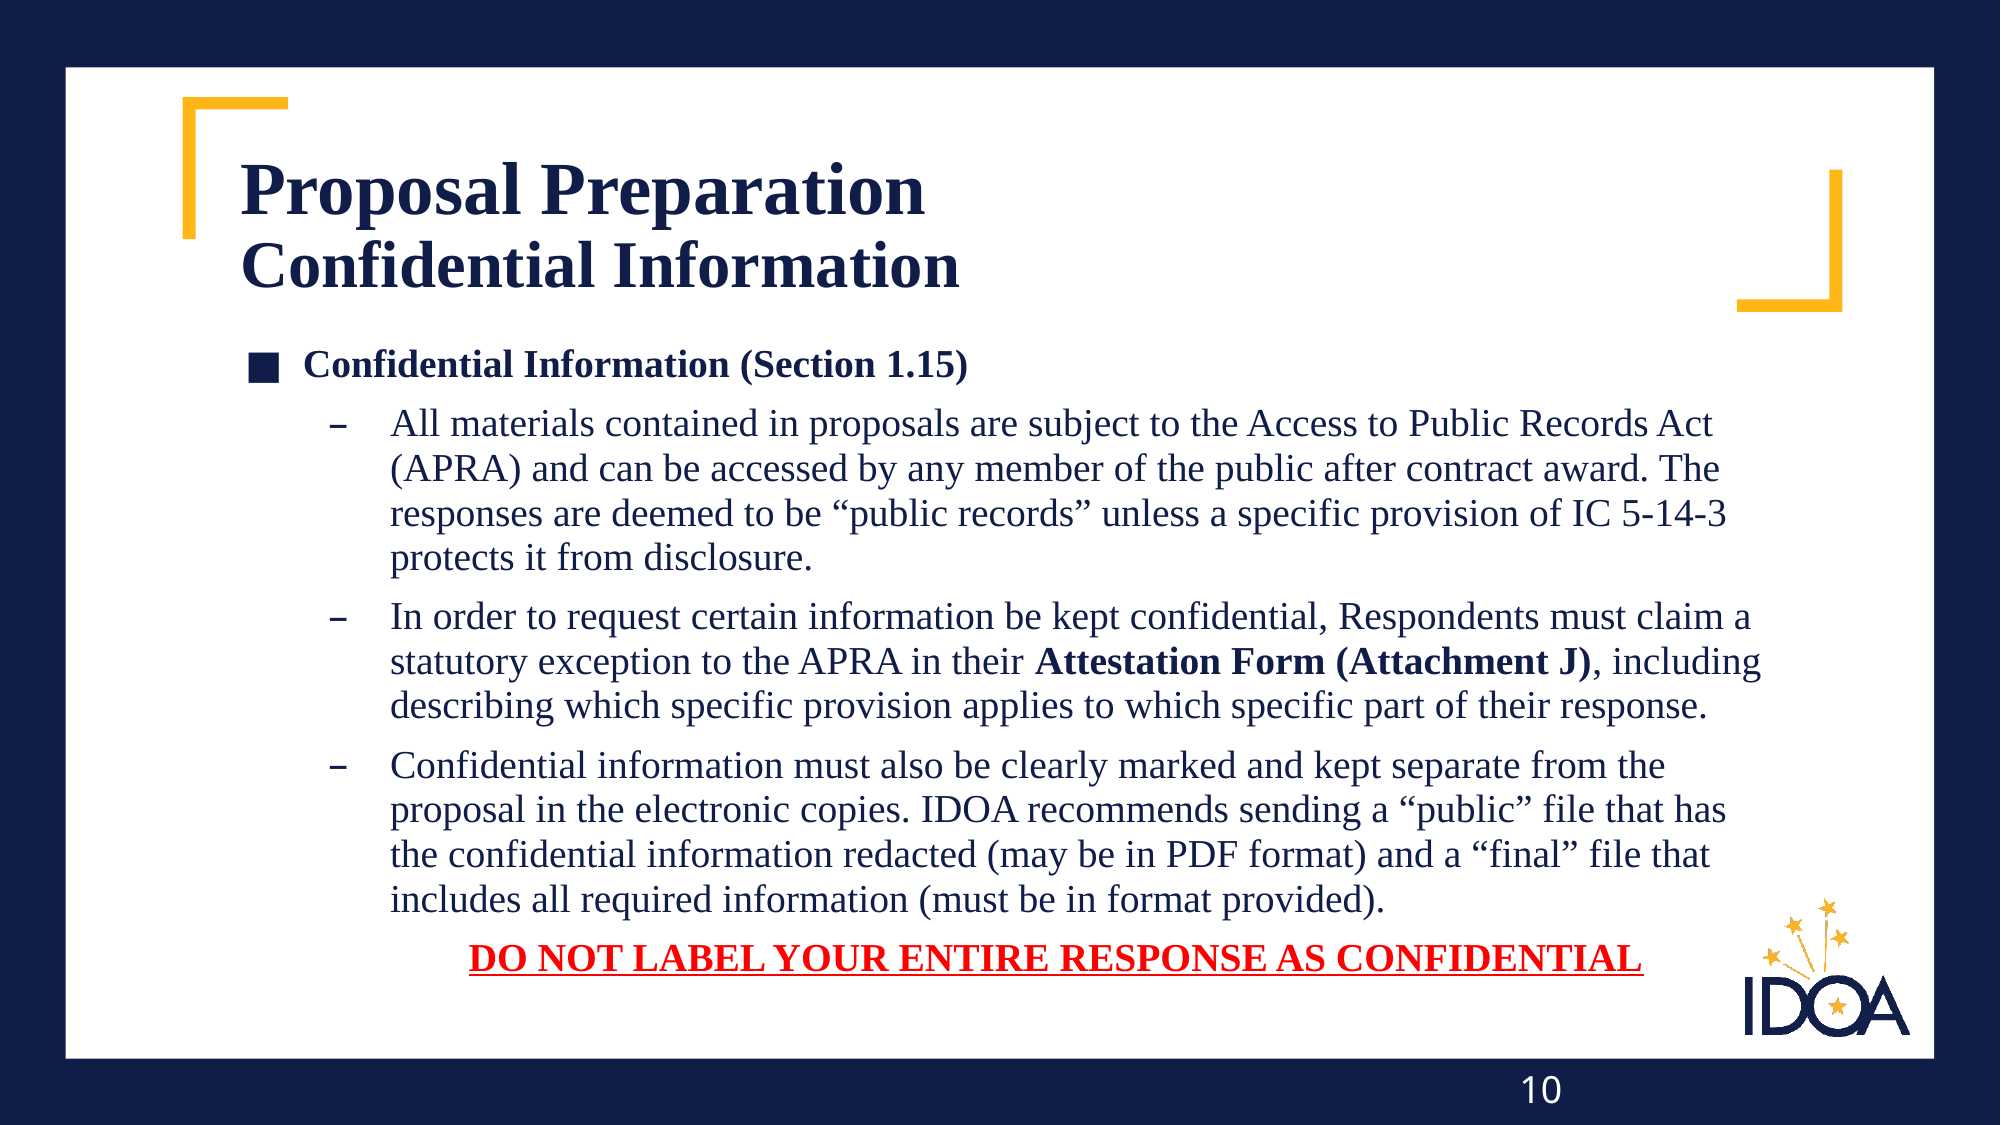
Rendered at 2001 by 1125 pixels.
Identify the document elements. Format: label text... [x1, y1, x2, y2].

slide_number 10 [1504, 1058, 1767, 1125]
title Proposal Preparation Confidential Information [225, 142, 1800, 279]
list Confidential Information (Section 1.15) All materials contained in proposals are subject to the Access to Public Records Act (APRA) and can be accessed by any member of the public after contract award. The responses are deemed to be “public records” unless a specific provision of IC 5-14-3 protects it from disclosure. In order to request certain information be kept confidential, Respondents must claim a statutory exception to the APRA in their Attestation Form (Attachment J), including describing which specific provision applies to which specific part of their response. Confidential information must also be clearly marked and kept separate from the proposal in the electronic copies. IDOA recommends sending a “public” file that has the confidential information redacted (may be in PDF format) and a “final” file that includes all required information (must be in format provided). DO NOT LABEL YOUR ENTIRE RESPONSE AS CONFIDENTIAL [225, 334, 1800, 1003]
picture [1702, 857, 1959, 1114]
